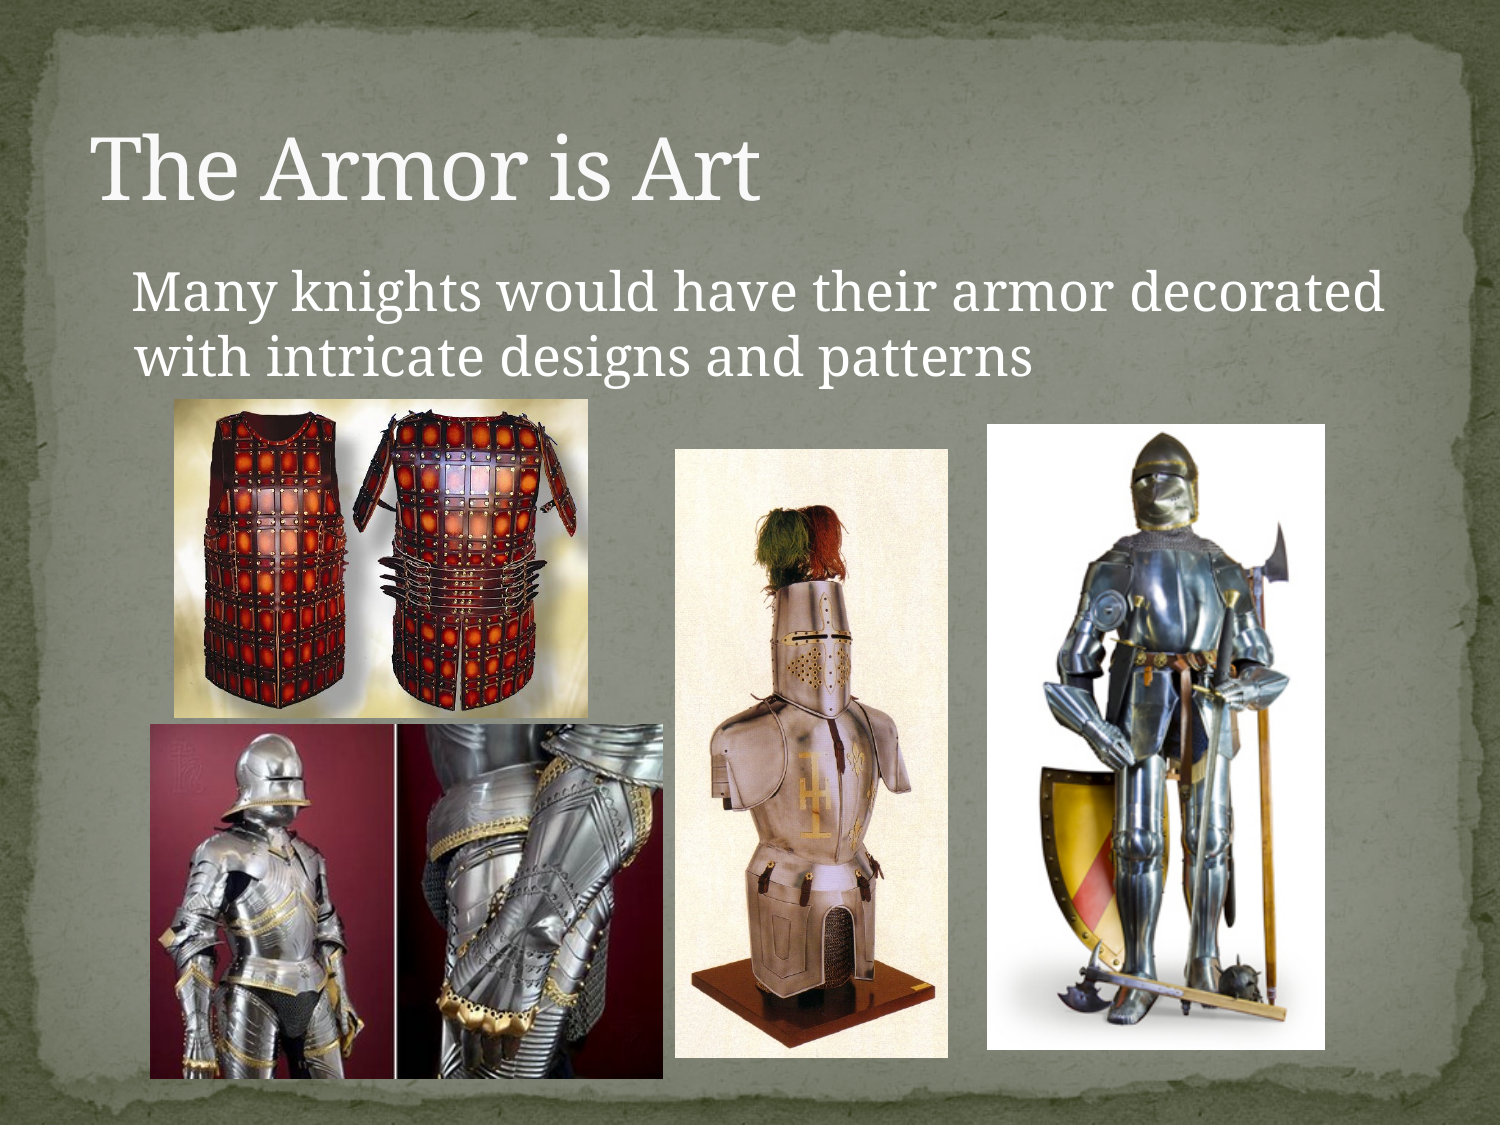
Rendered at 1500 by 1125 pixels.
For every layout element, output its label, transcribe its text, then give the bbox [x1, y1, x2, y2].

picture [150, 724, 663, 1079]
picture [174, 399, 588, 718]
picture [987, 424, 1325, 1050]
picture [675, 449, 948, 1058]
title The Armor is Art [74, 24, 1425, 225]
list Many knights would have their armor decorated with intricate designs and patterns [75, 249, 1425, 1000]
